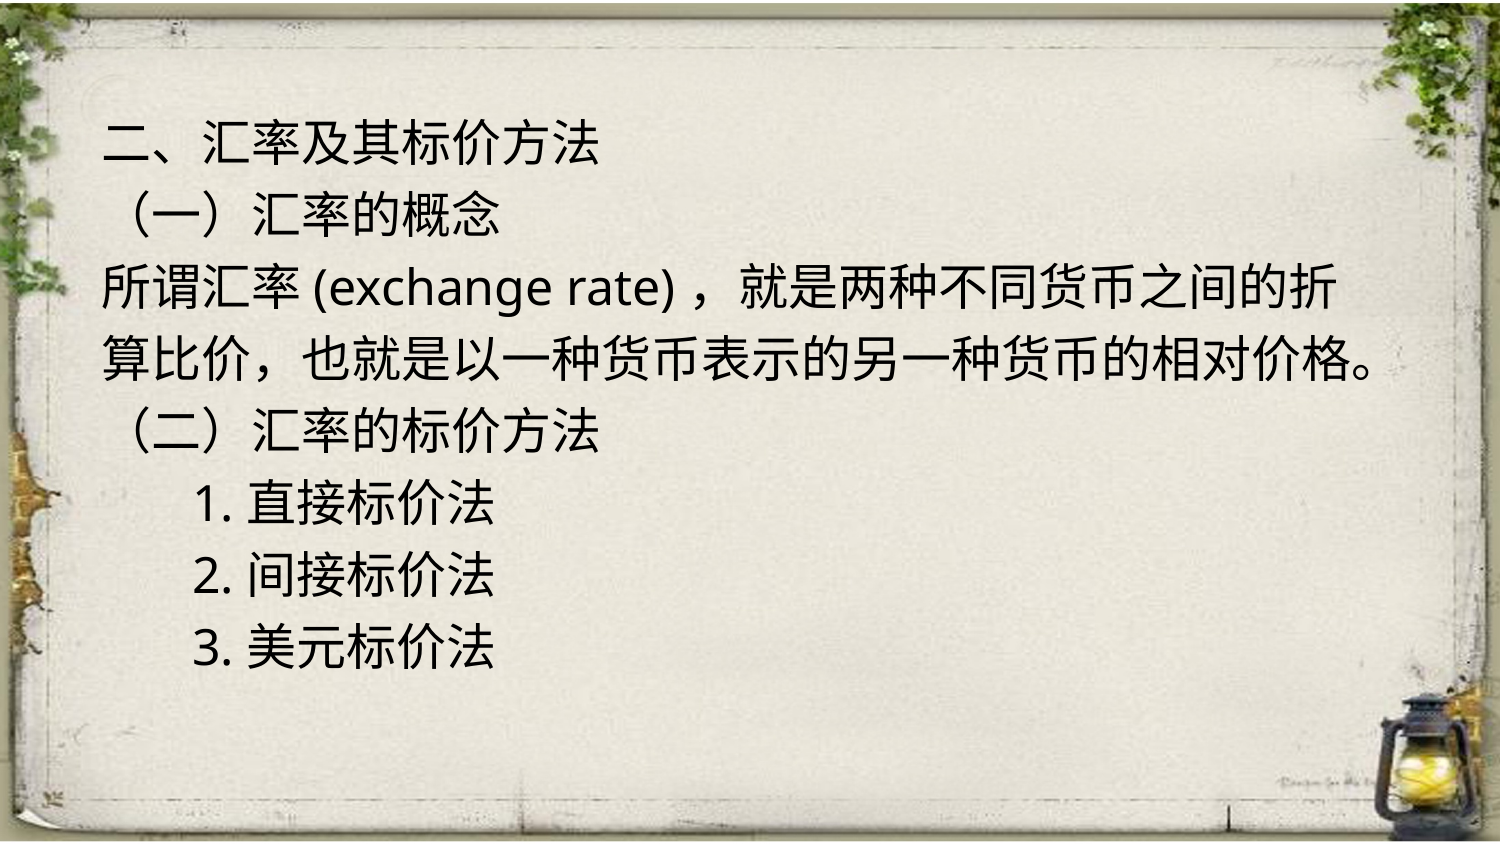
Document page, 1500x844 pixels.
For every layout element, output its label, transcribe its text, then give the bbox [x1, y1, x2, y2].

text_box 二、汇率及其标价方法 （一）汇率的概念 所谓汇率(exchange rate)，就是两种不同货币之间的折算比价，也就是以一种货币表示的另一种货币的相对价格。 （二）汇率的标价方法 1.直接标价法 2.间接标价法 3.美元标价法 [86, 92, 1371, 844]
picture [0, 0, 1500, 844]
